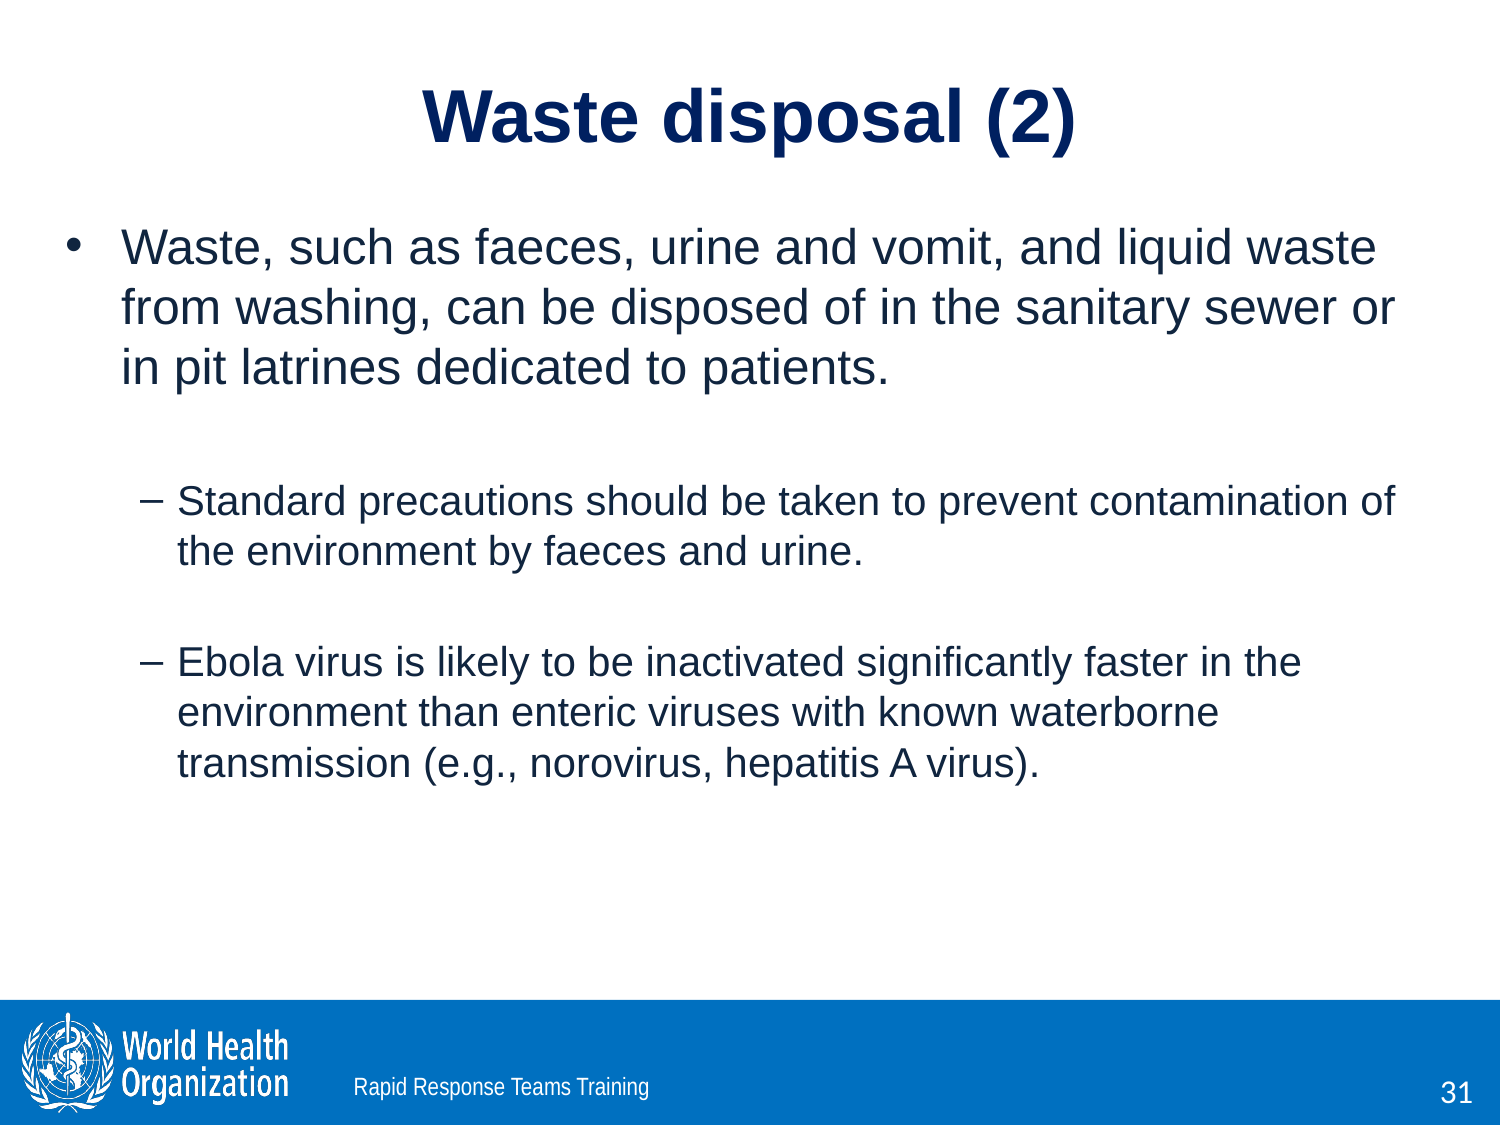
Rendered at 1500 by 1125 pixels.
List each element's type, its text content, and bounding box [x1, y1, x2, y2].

title Waste disposal (2) [0, 54, 1500, 171]
list Waste, such as faeces, urine and vomit, and liquid waste from washing, can be disposed of in the sanitary sewer or in pit latrines dedicated to patients. Standard precautions should be taken to prevent contamination of the environment by faeces and urine. Ebola virus is likely to be inactivated significantly faster in the environment than enteric viruses with known waterborne transmission (e.g., norovirus, hepatitis A virus). [64, 214, 1415, 1024]
picture [21, 1012, 288, 1113]
